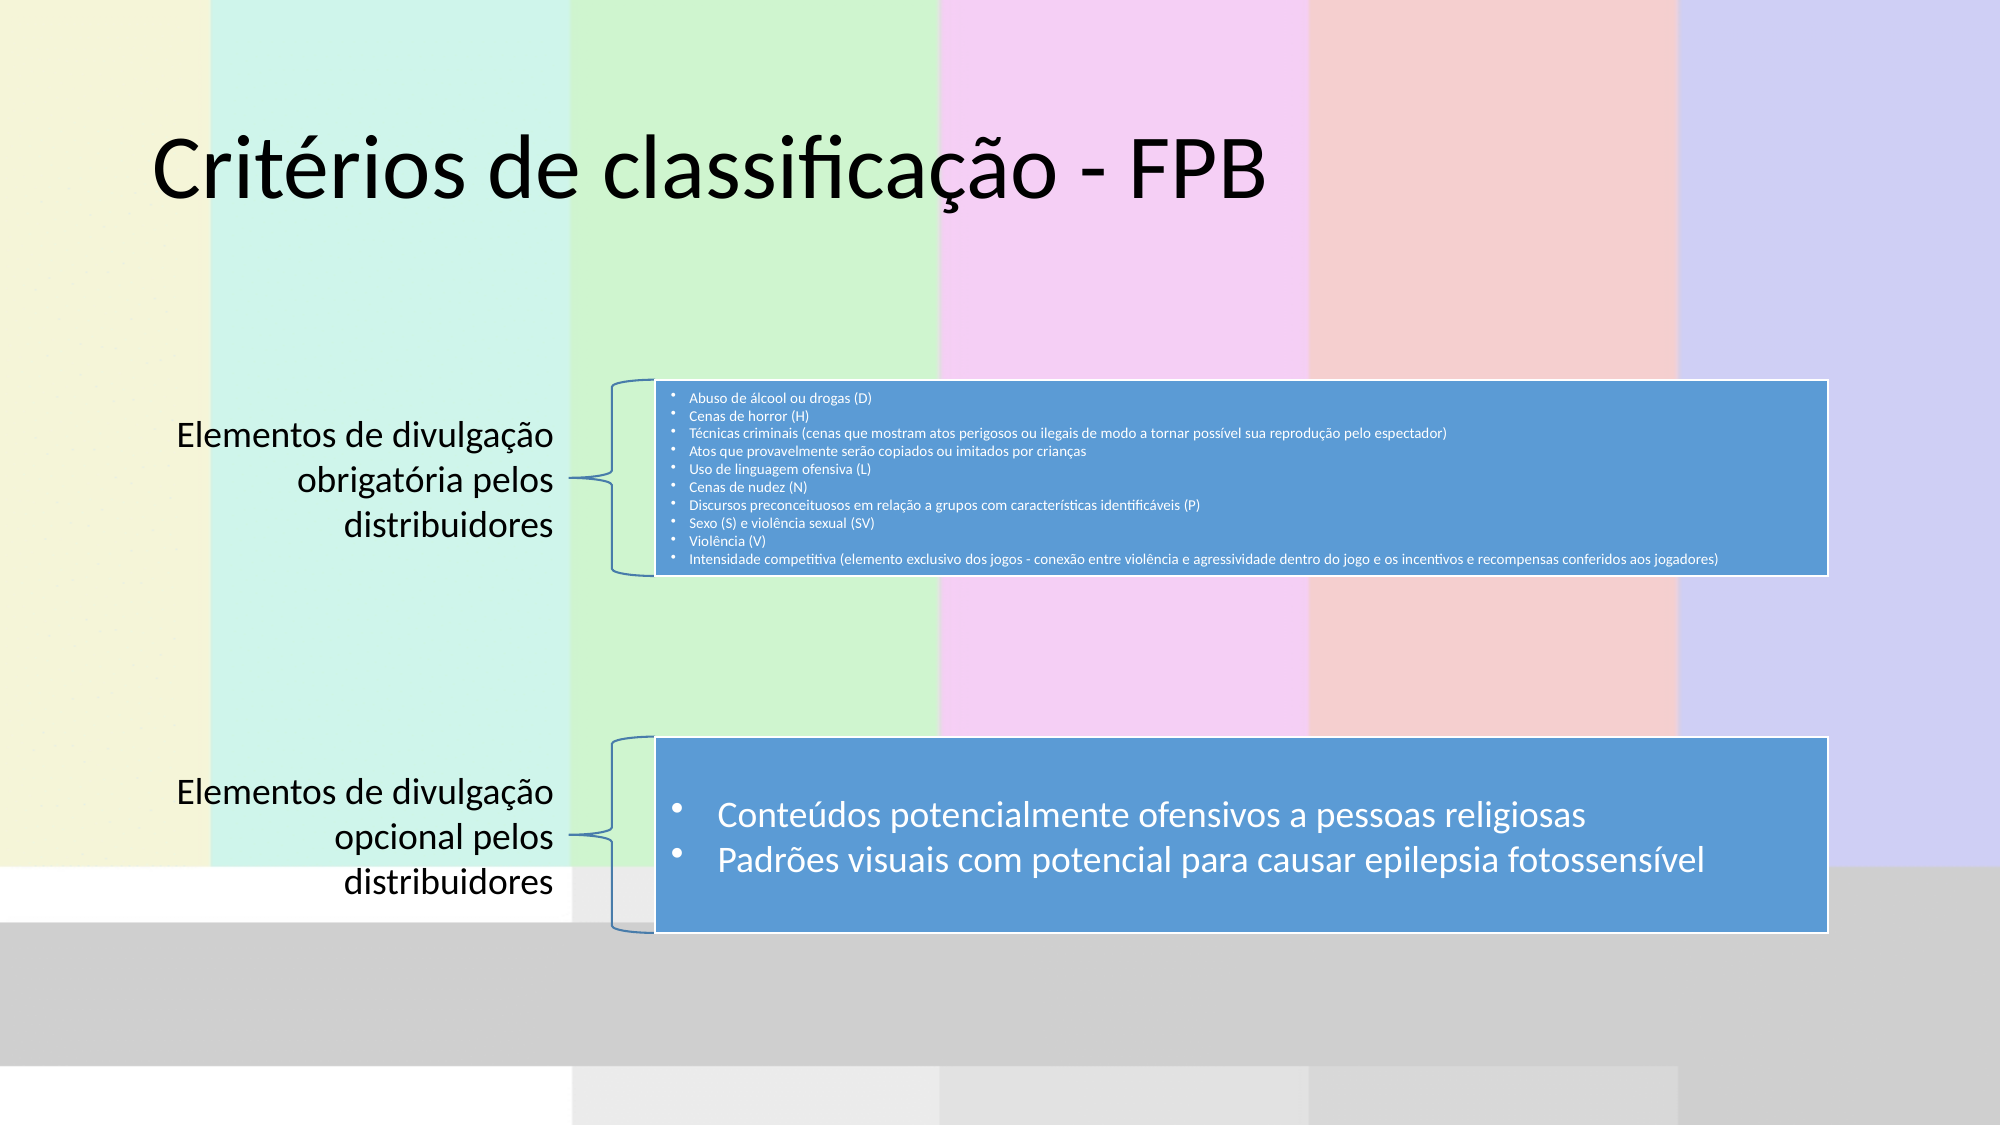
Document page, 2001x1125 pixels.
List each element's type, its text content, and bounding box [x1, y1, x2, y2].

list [137, 299, 1863, 1014]
title Critérios de classificação - FPB [137, 59, 1863, 278]
